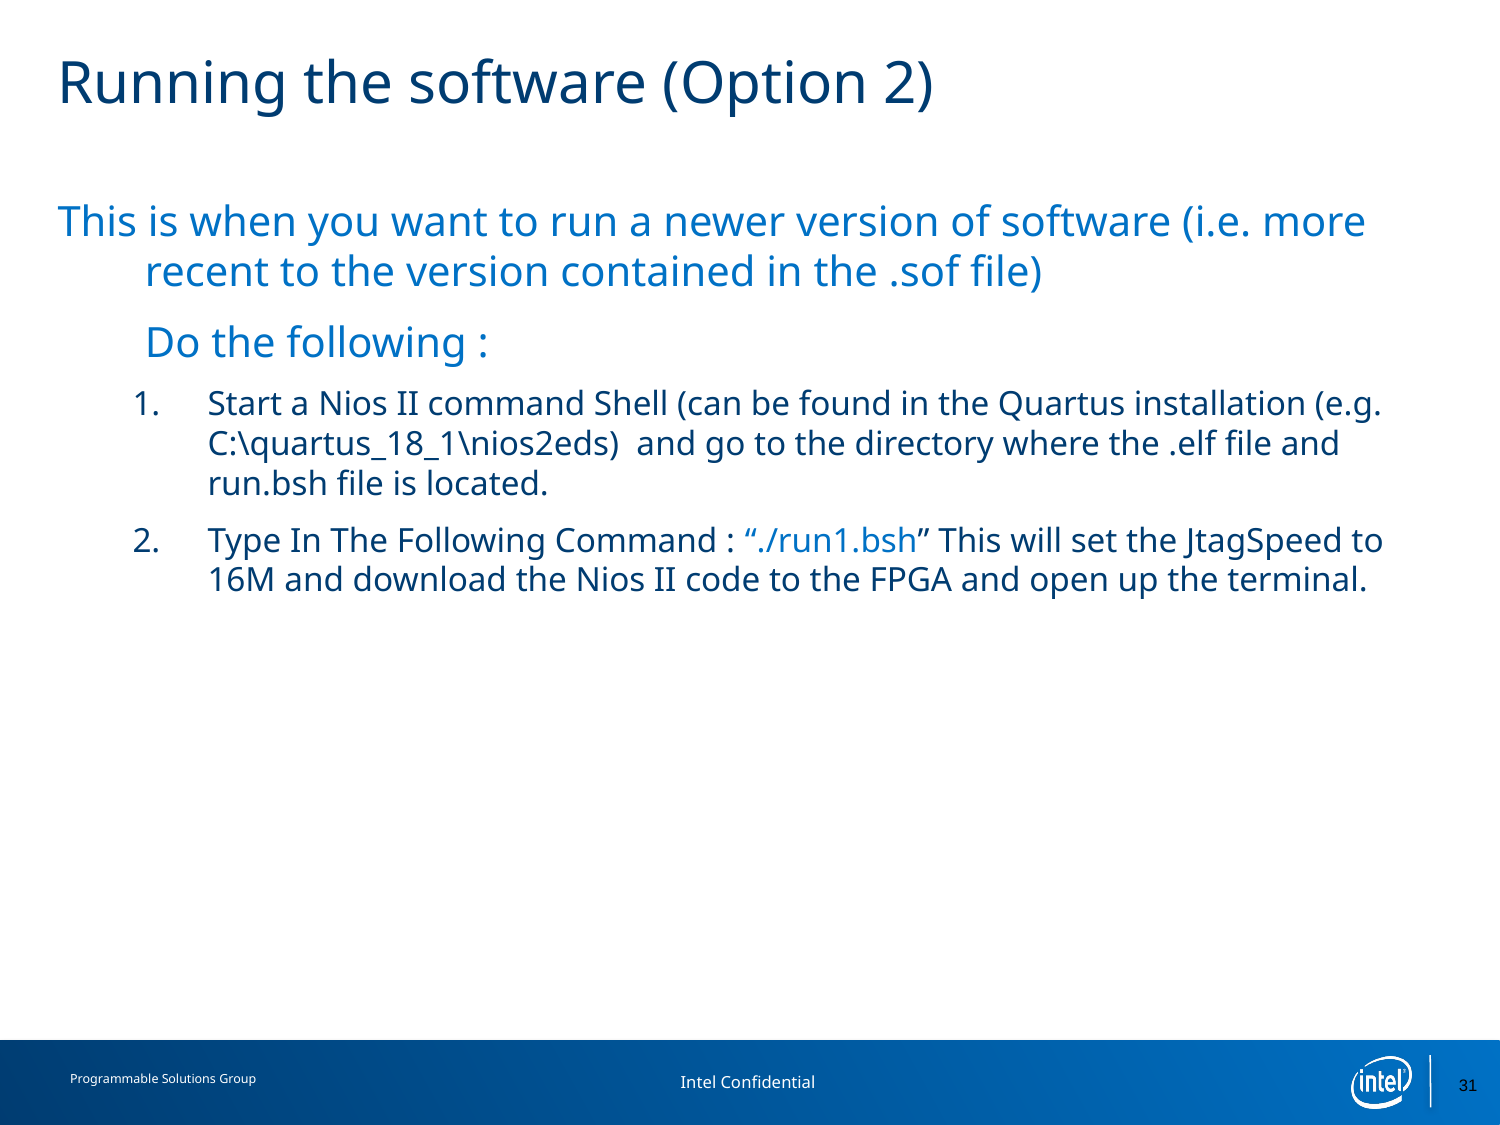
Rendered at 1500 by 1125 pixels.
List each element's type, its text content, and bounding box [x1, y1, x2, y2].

title Running the software (Option 2) [57, 44, 1425, 194]
list This is when you want to run a newer version of software (i.e. more recent to the version contained in the .sof file) Do the following : Start a Nios II command Shell (can be found in the Quartus installation (e.g. C:\quartus_18_1\nios2eds) and go to the directory where the .elf file and run.bsh file is located. Type In The Following Command : “./run1.bsh” This will set the JtagSpeed to 16M and download the Nios II code to the FPGA and open up the terminal. [57, 194, 1425, 963]
slide_number 31 [1127, 1055, 1478, 1116]
